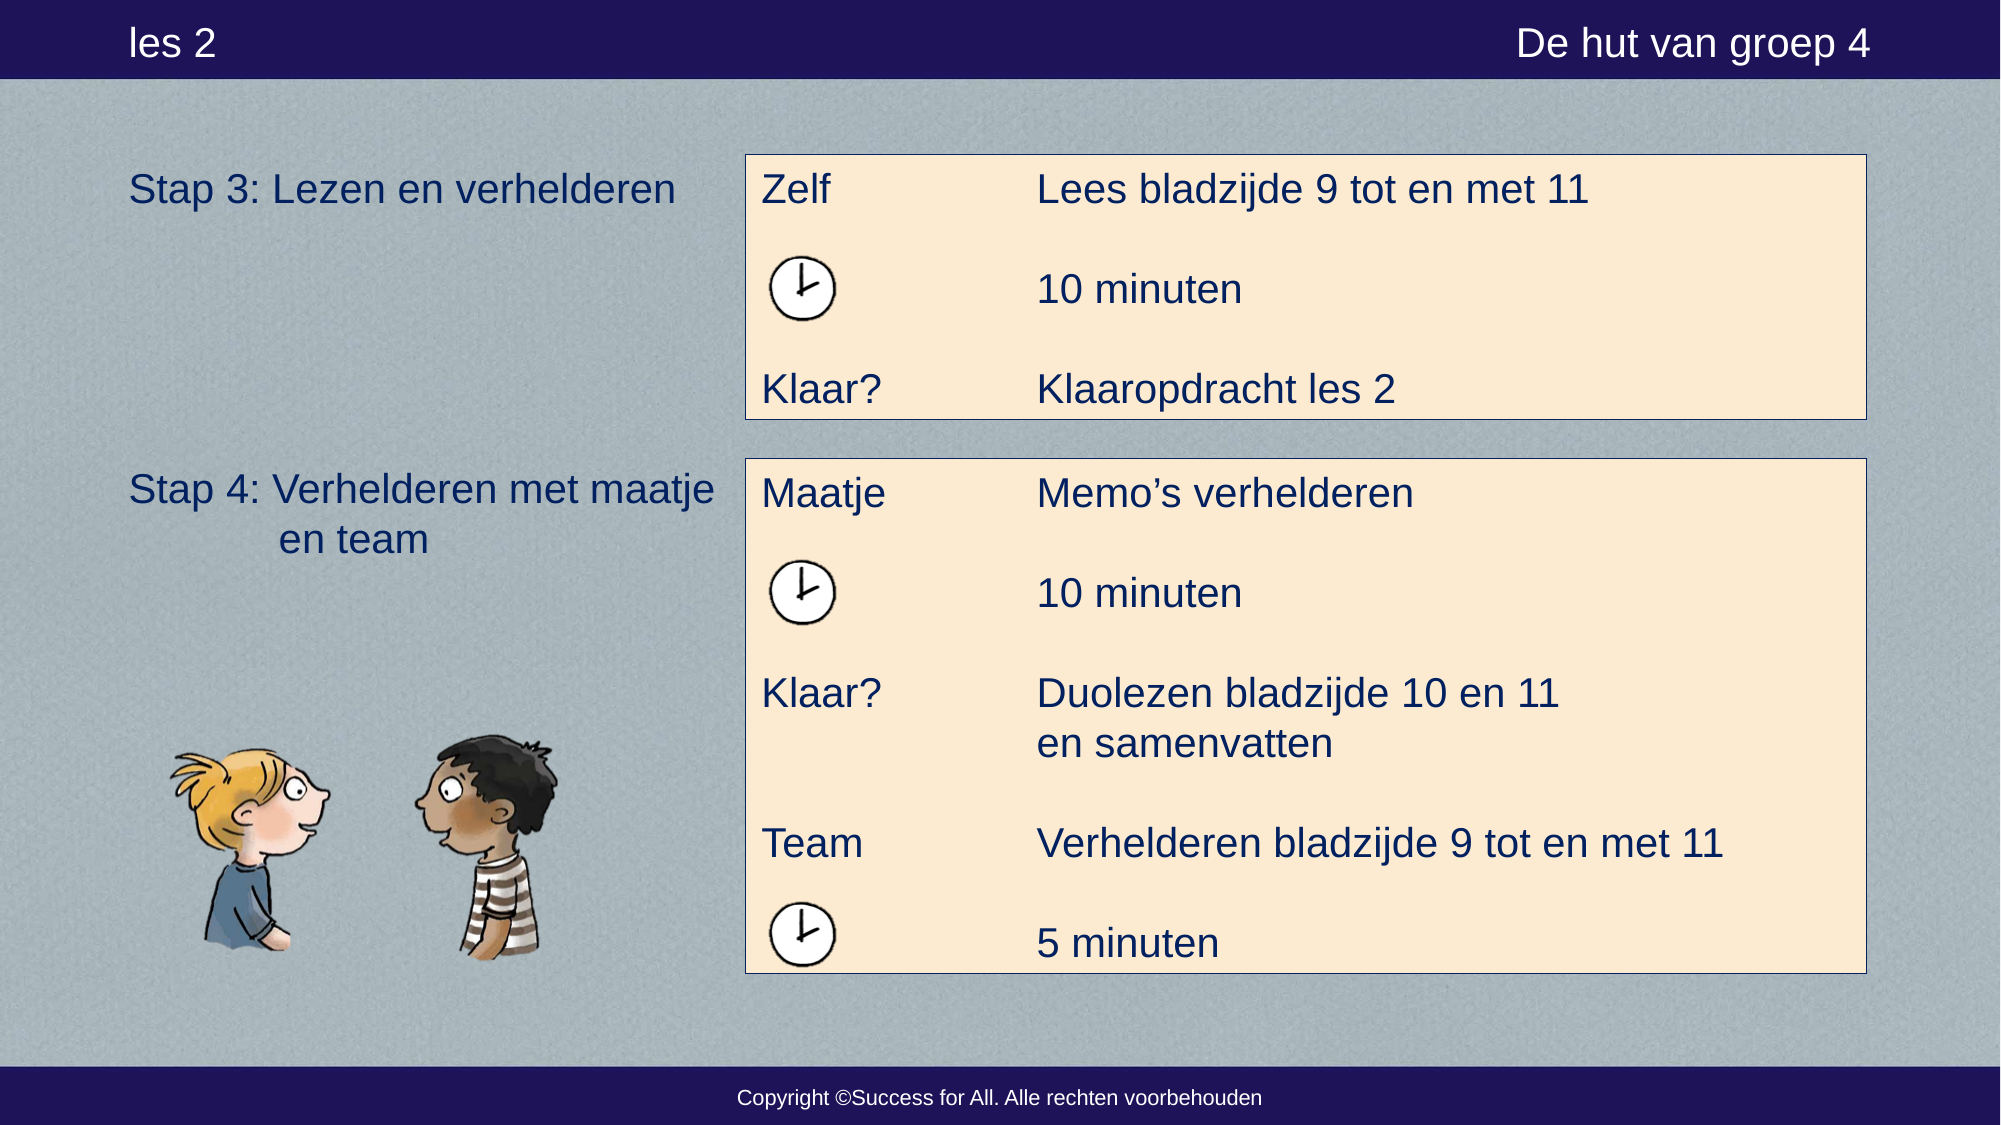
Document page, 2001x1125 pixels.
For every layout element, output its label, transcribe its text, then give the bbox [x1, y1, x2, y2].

text_box De hut van groep 4 [999, 8, 1886, 73]
text_box les 2 [114, 8, 354, 73]
text_box Maatje Memo’s verhelderen 10 minuten Klaar? Duolezen bladzijde 10 en 11 en samenvatten Team Verhelderen bladzijde 9 tot en met 11 5 minuten [745, 458, 1867, 974]
picture [0, 0, 2001, 1125]
text_box Stap 3: Lezen en verhelderen Stap 4: Verhelderen met maatje en team [114, 154, 907, 570]
text_box Copyright ©Success for All. Alle rechten voorbehouden [0, 1076, 2000, 1125]
text_box Zelf Lees bladzijde 9 tot en met 11 10 minuten Klaar? Klaaropdracht les 2 [745, 154, 1867, 420]
